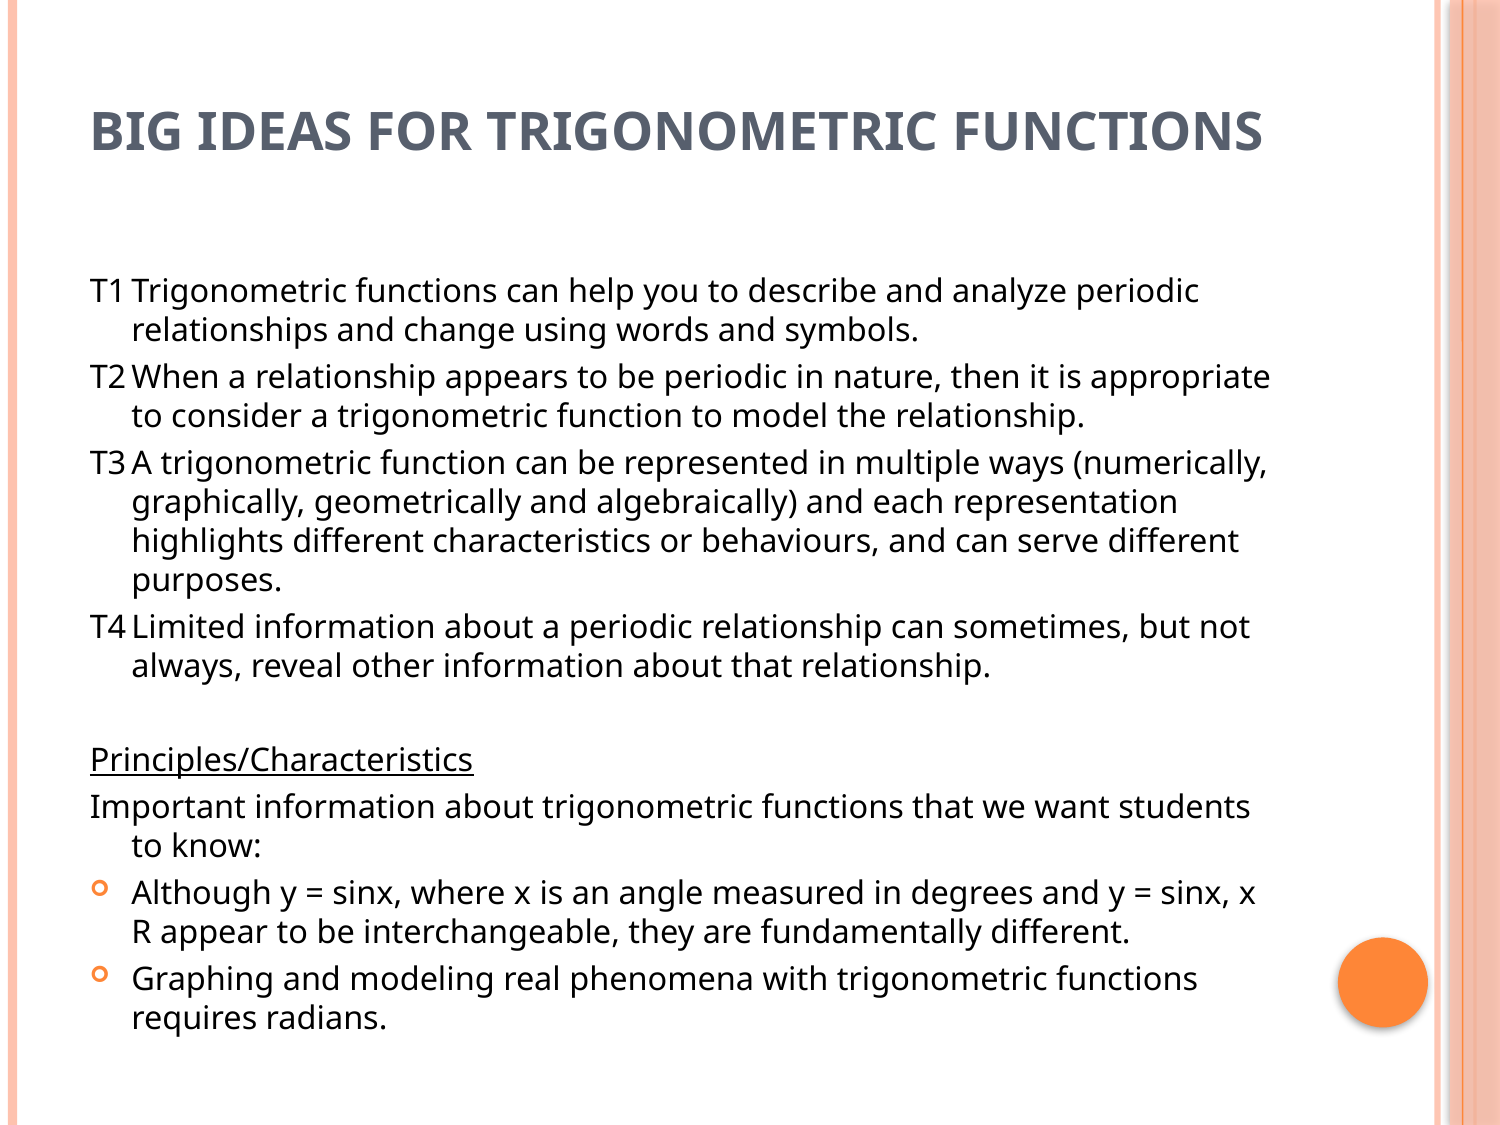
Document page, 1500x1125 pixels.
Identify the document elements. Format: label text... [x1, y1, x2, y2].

list T1 Trigonometric functions can help you to describe and analyze periodic relationships and change using words and symbols. T2 When a relationship appears to be periodic in nature, then it is appropriate to consider a trigonometric function to model the relationship. T3 A trigonometric function can be represented in multiple ways (numerically, graphically, geometrically and algebraically) and each representation highlights different characteristics or behaviours, and can serve different purposes. T4 Limited information about a periodic relationship can sometimes, but not always, reveal other information about that relationship. Principles/Characteristics Important information about trigonometric functions that we want students to know: Although y = sinx, where x is an angle measured in degrees and y = sinx, x R appear to be interchangeable, they are fundamentally different. Graphing and modeling real phenomena with trigonometric functions requires radians. [75, 262, 1300, 1062]
title Big Ideas for Trigonometric Functions [75, 45, 1300, 233]
